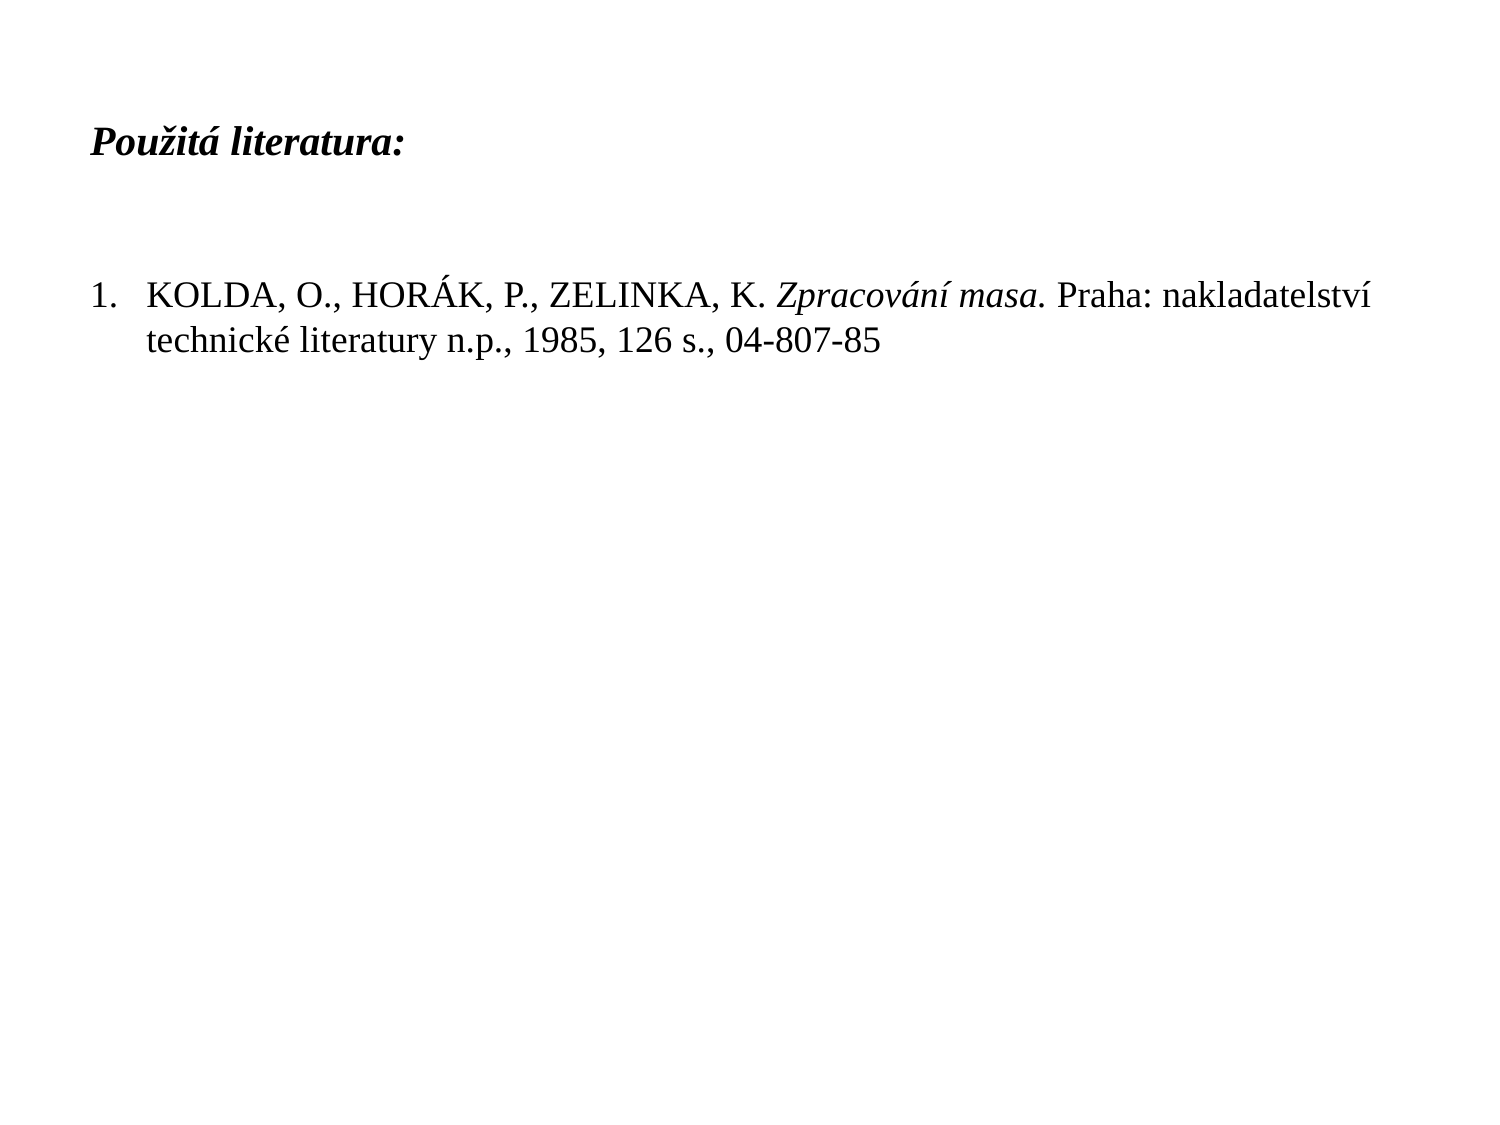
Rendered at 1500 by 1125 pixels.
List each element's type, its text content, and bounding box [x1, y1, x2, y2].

title Použitá literatura: [75, 45, 1425, 233]
list KOLDA, O., HORÁK, P., ZELINKA, K. Zpracování masa. Praha: nakladatelství technické literatury n.p., 1985, 126 s., 04-807-85 [75, 262, 1425, 1005]
